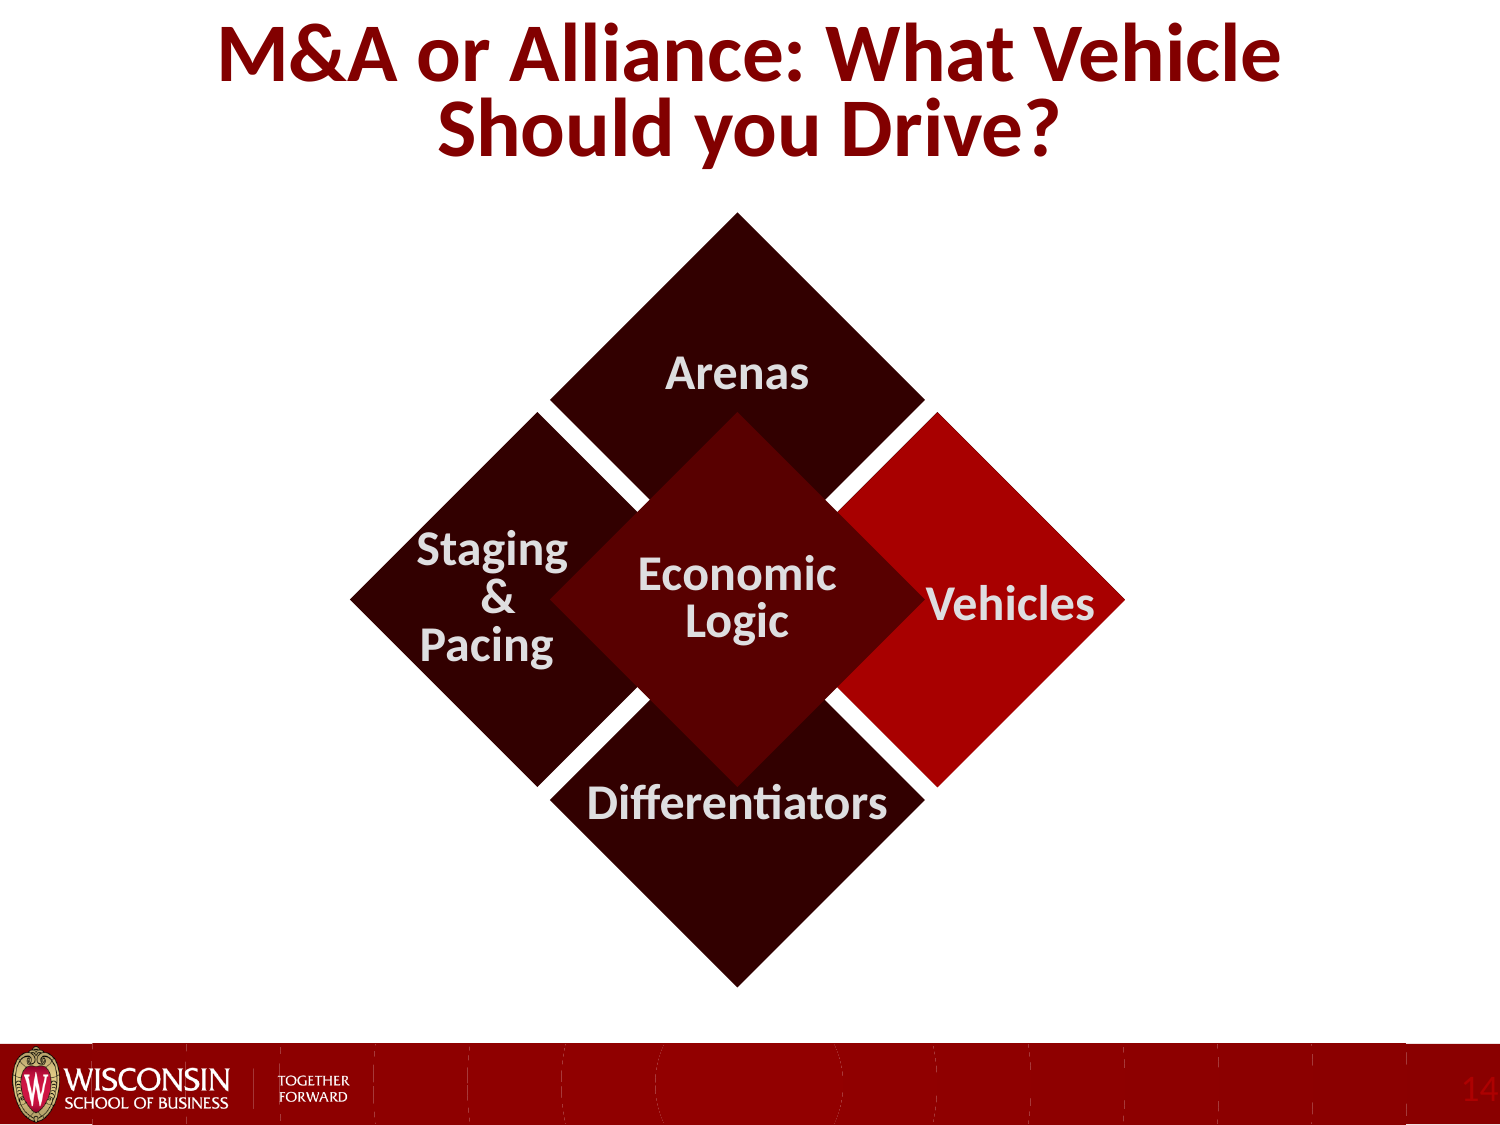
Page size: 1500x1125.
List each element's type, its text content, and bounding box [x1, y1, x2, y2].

text_box Staging & Pacing [347, 409, 637, 790]
text_box Vehicles [838, 410, 1128, 790]
text_box Economic Logic [547, 409, 928, 790]
title M&A or Alliance: What Vehicle Should you Drive? [75, 24, 1425, 168]
text_box Differentiators [547, 700, 928, 990]
text_box Arenas [547, 210, 928, 499]
picture [12, 1046, 350, 1123]
